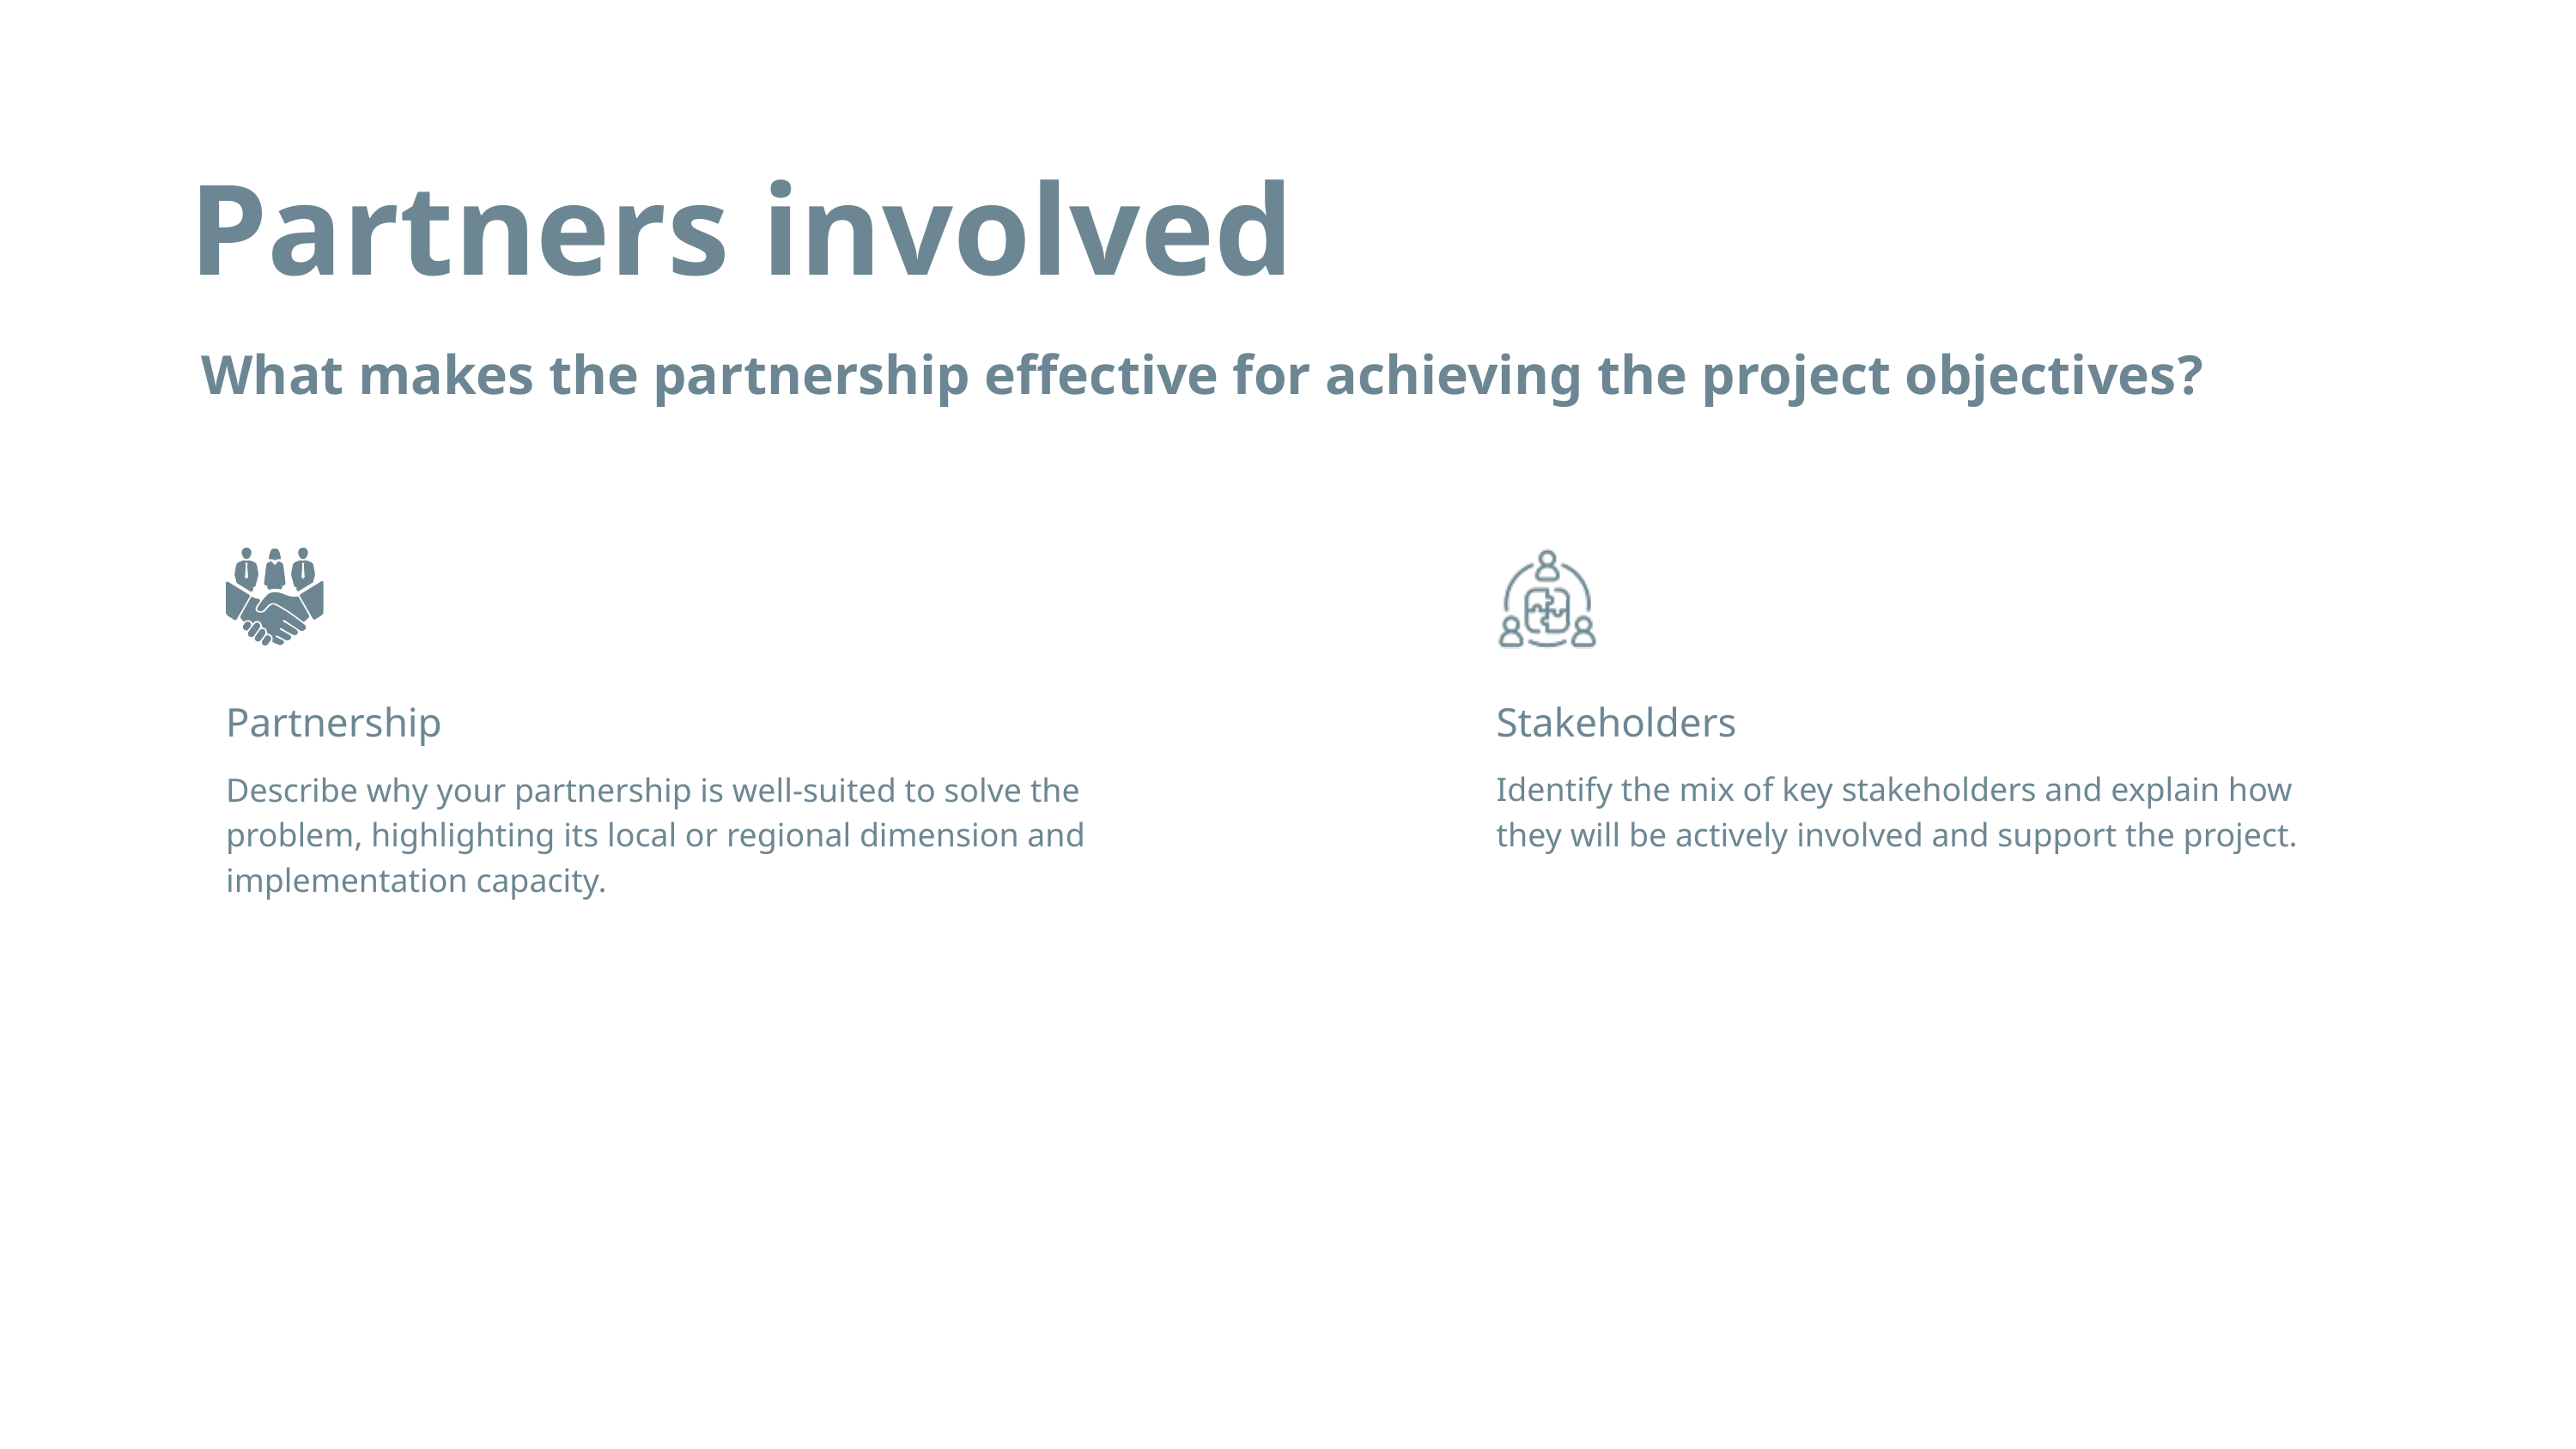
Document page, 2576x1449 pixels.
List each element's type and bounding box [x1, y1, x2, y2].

text_box [189, 124, 2544, 896]
